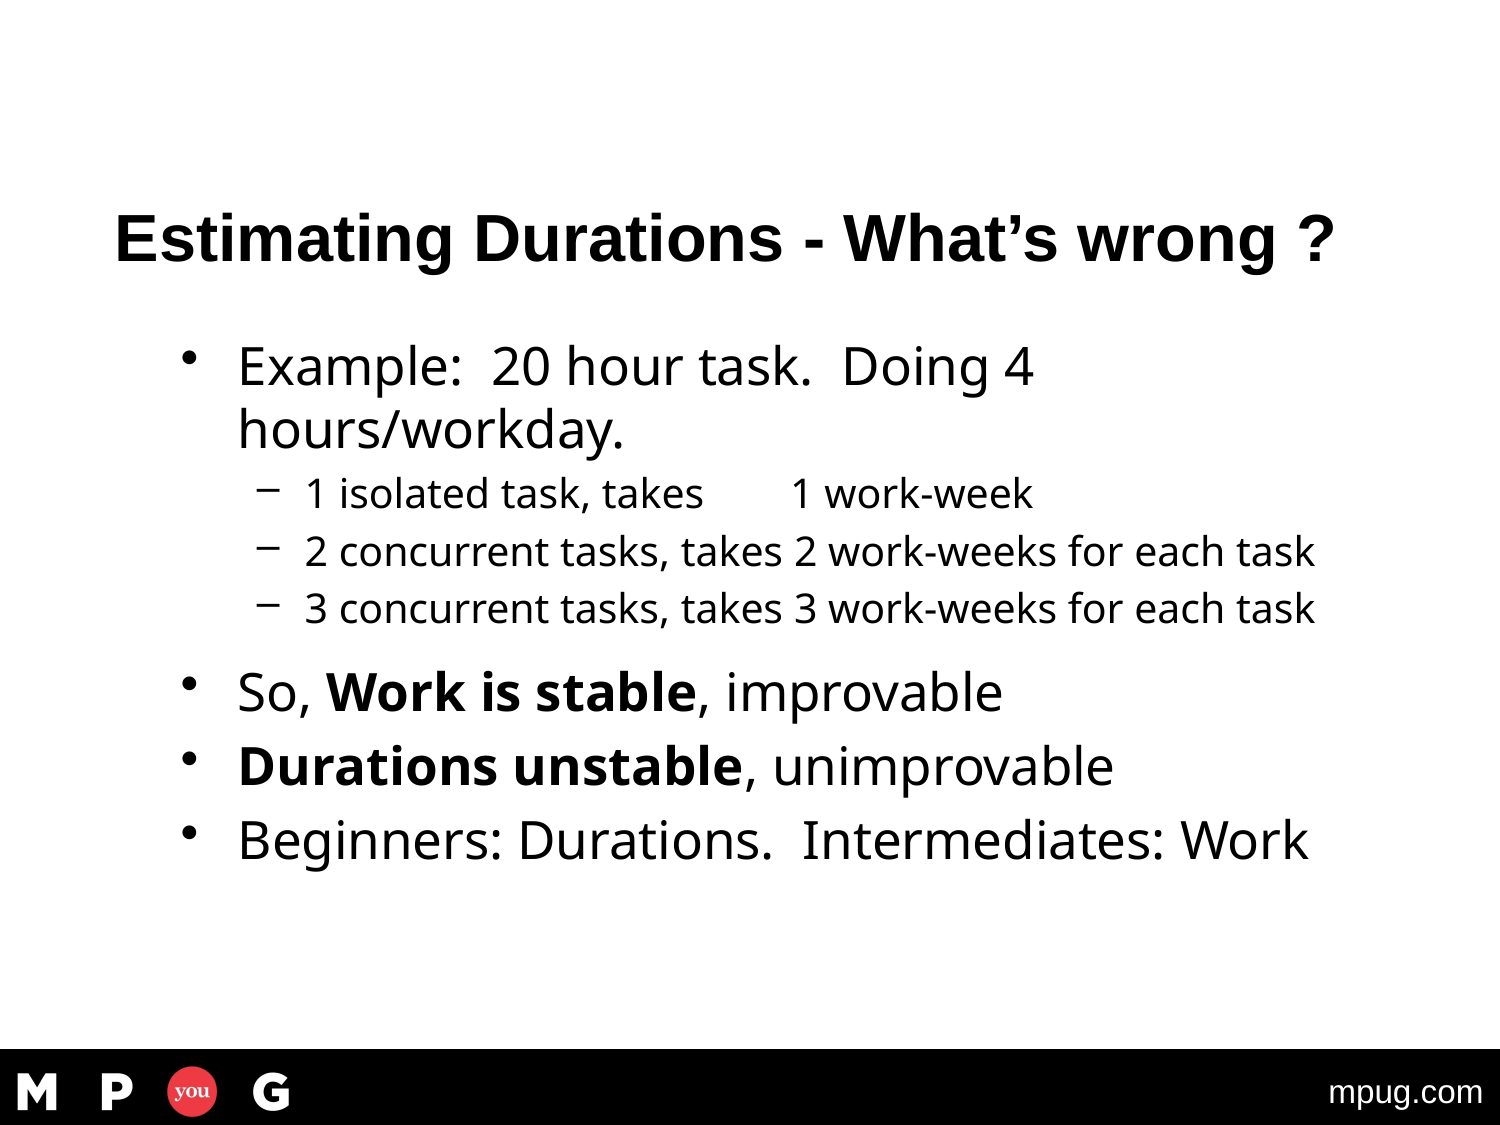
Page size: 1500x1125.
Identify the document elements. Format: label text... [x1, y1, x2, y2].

picture [15, 1065, 291, 1119]
text_box Estimating Durations - What’s wrong ? [99, 187, 1400, 283]
list Example: 20 hour task. Doing 4 hours/workday. 1 isolated task, takes 1 work-week 2 concurrent tasks, takes 2 work-weeks for each task 3 concurrent tasks, takes 3 work-weeks for each task So, Work is stable, improvable Durations unstable, unimprovable Beginners: Durations. Intermediates: Work [165, 324, 1335, 900]
